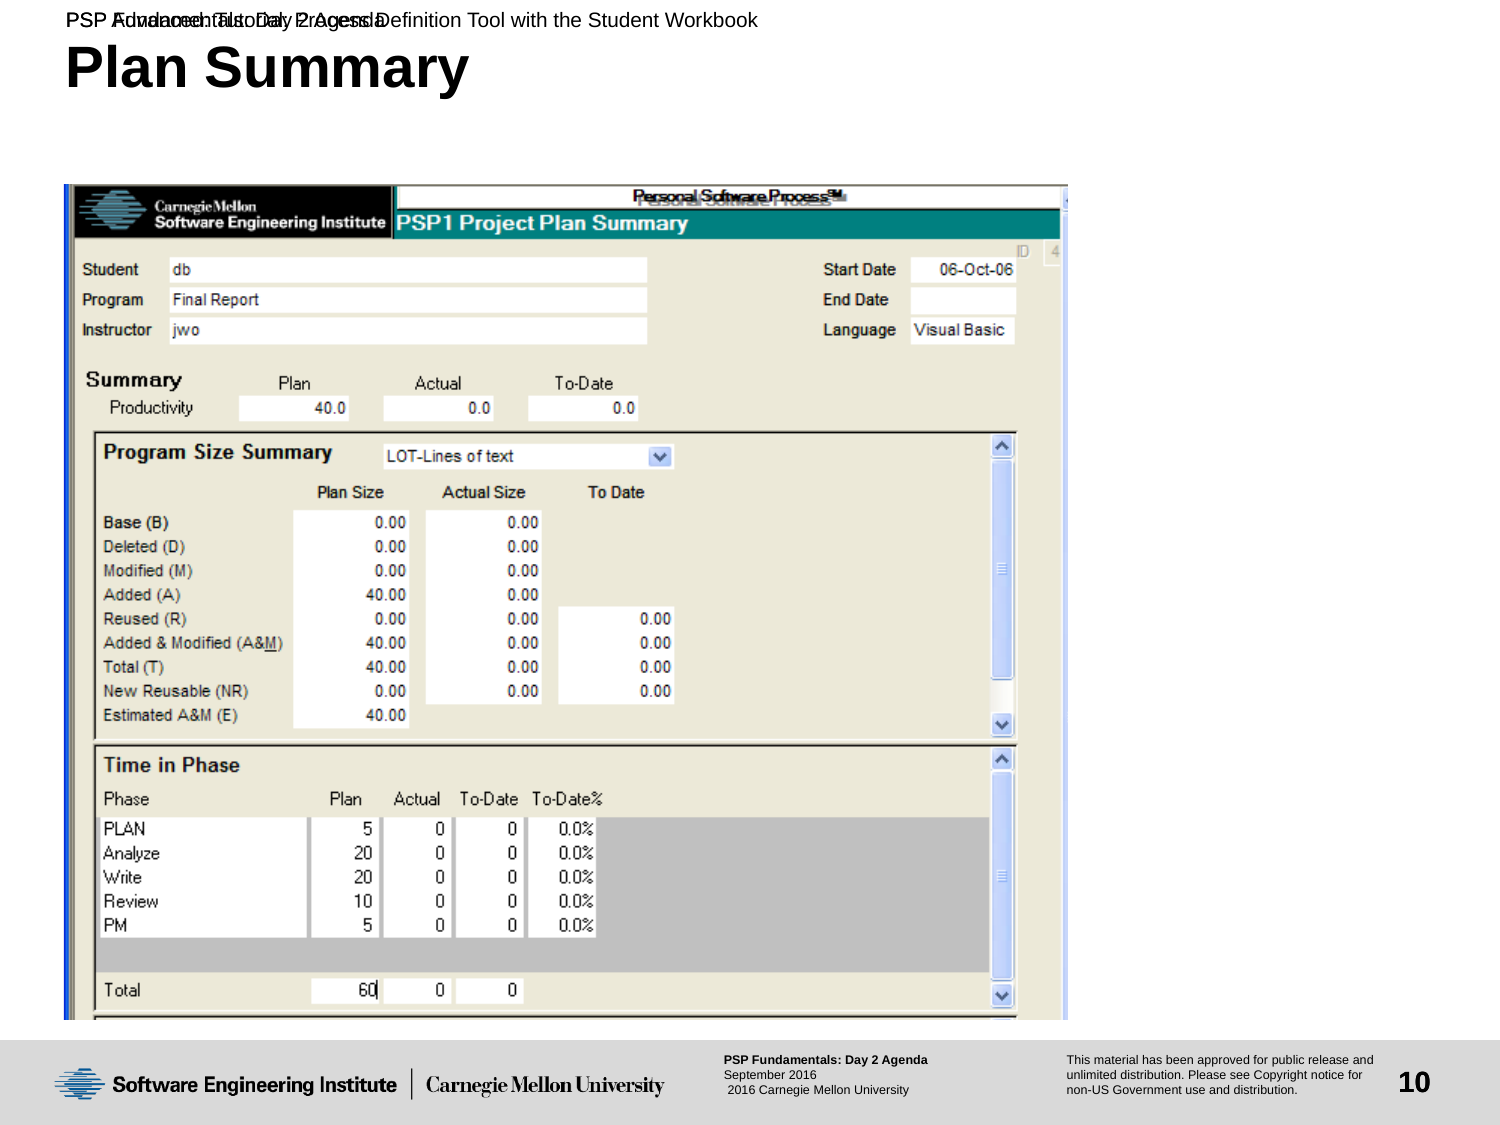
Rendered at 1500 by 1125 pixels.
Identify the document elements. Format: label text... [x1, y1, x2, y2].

title Plan Summary [65, 37, 1430, 148]
picture [63, 184, 1068, 1020]
picture [46, 1061, 673, 1104]
